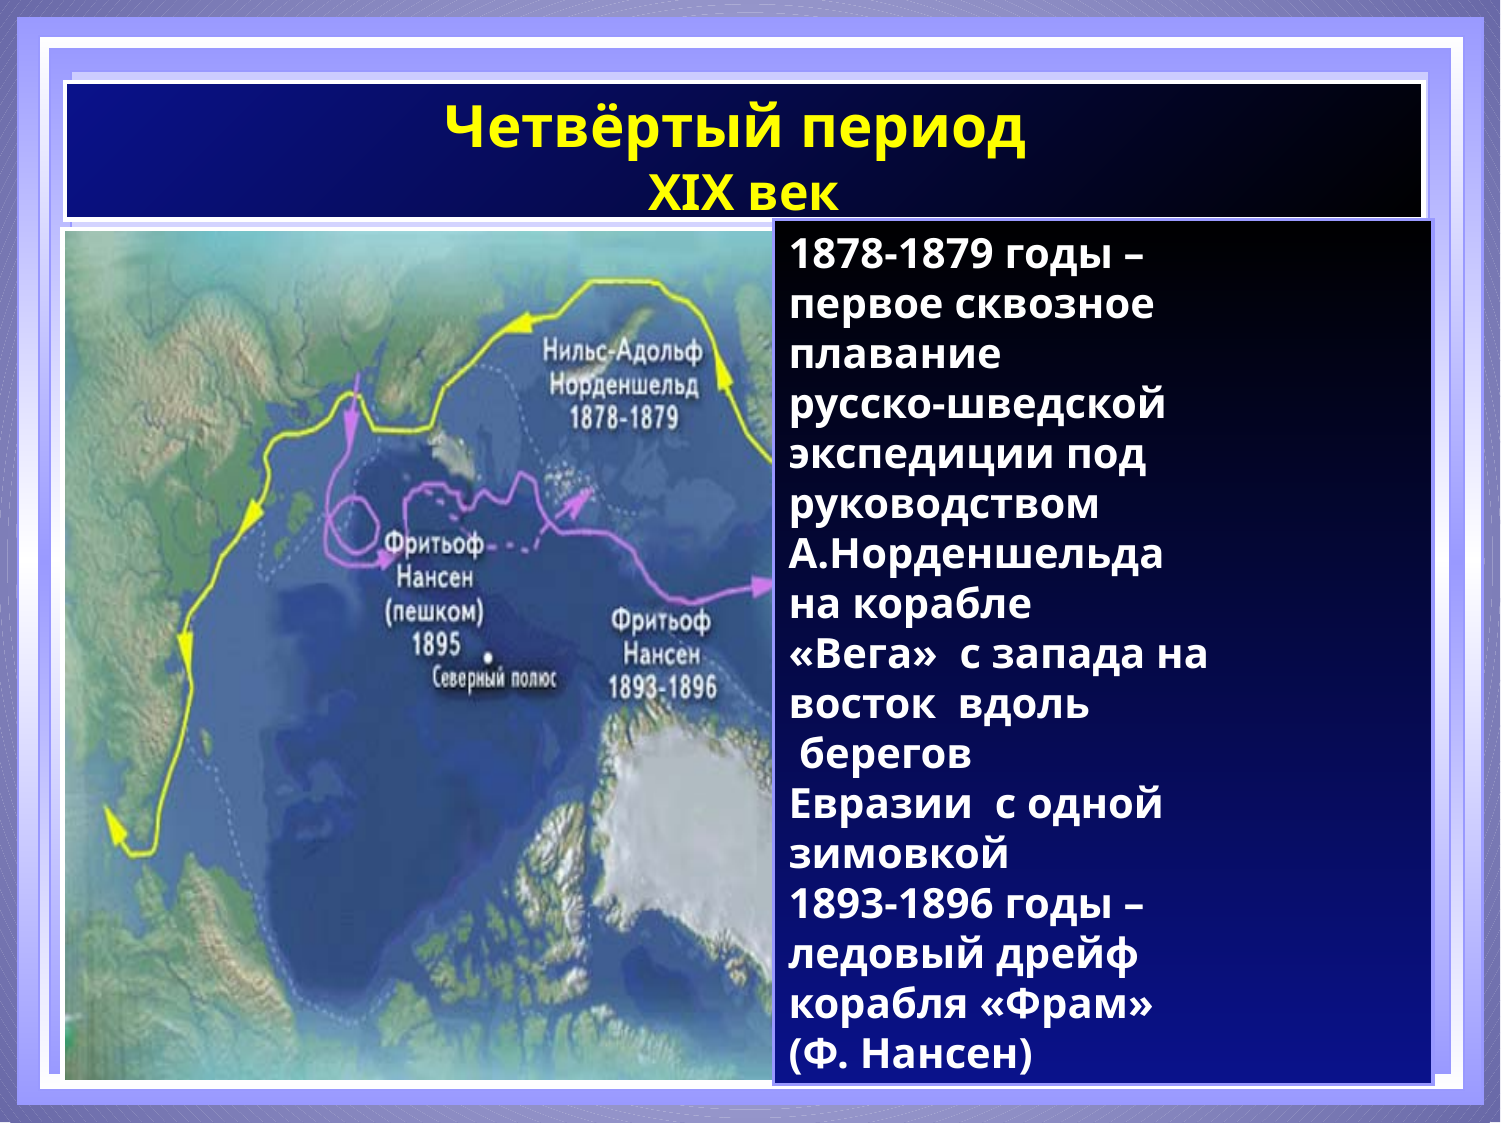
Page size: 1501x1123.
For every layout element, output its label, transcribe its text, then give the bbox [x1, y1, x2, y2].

text_box 1878-1879 годы – первое сквозное плавание русско-шведской экспедиции под руководством А.Норденшельда на корабле «Вега» с запада на восток вдоль берегов Евразии с одной зимовкой 1893-1896 годы – ледовый дрейф корабля «Фрам» (Ф. Нансен) [773, 219, 1433, 1085]
picture [64, 231, 1008, 1081]
title Четвёртый период XIX век [64, 81, 1424, 220]
